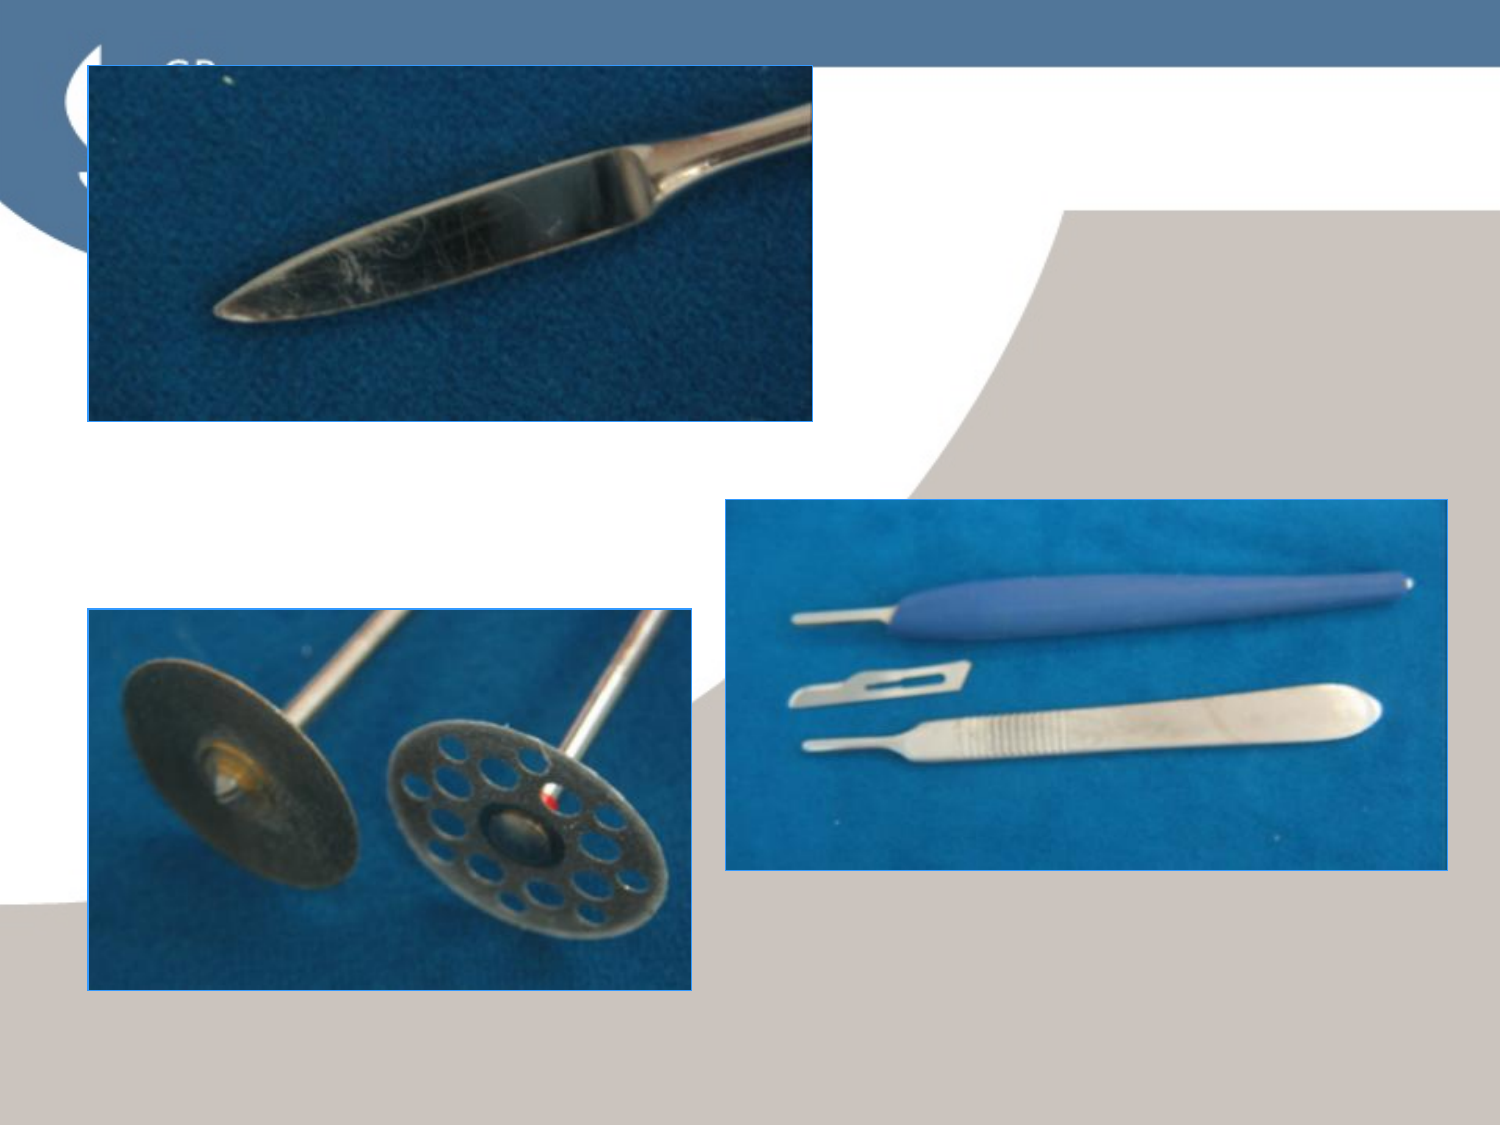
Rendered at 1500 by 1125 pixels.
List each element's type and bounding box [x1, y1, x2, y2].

picture [88, 66, 813, 421]
picture [835, 516, 843, 521]
picture [725, 499, 1448, 870]
picture [88, 609, 692, 990]
